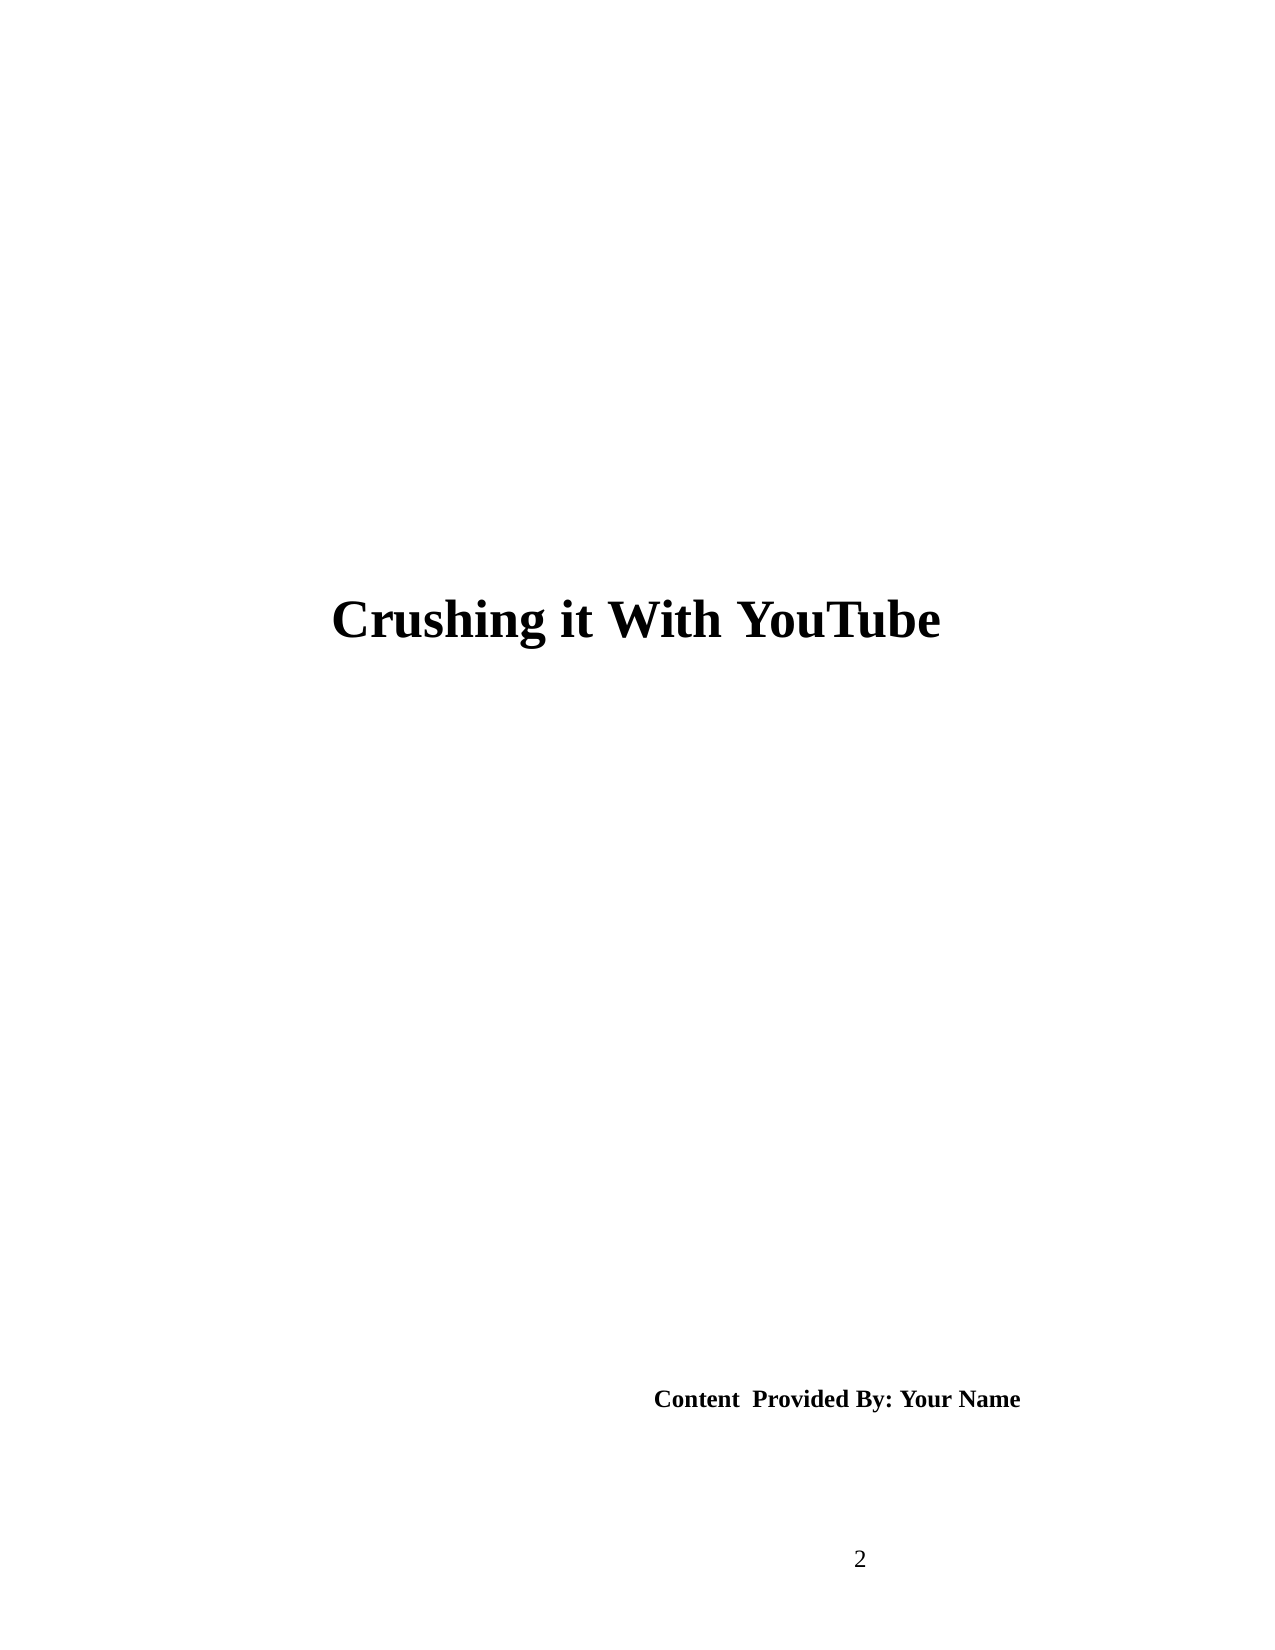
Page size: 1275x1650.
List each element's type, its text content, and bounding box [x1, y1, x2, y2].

text_box 2 [854, 1552, 867, 1581]
text_box Content Provided By: Your Name [653, 1389, 1021, 1420]
text_box Crushing it With YouTube [331, 574, 942, 656]
